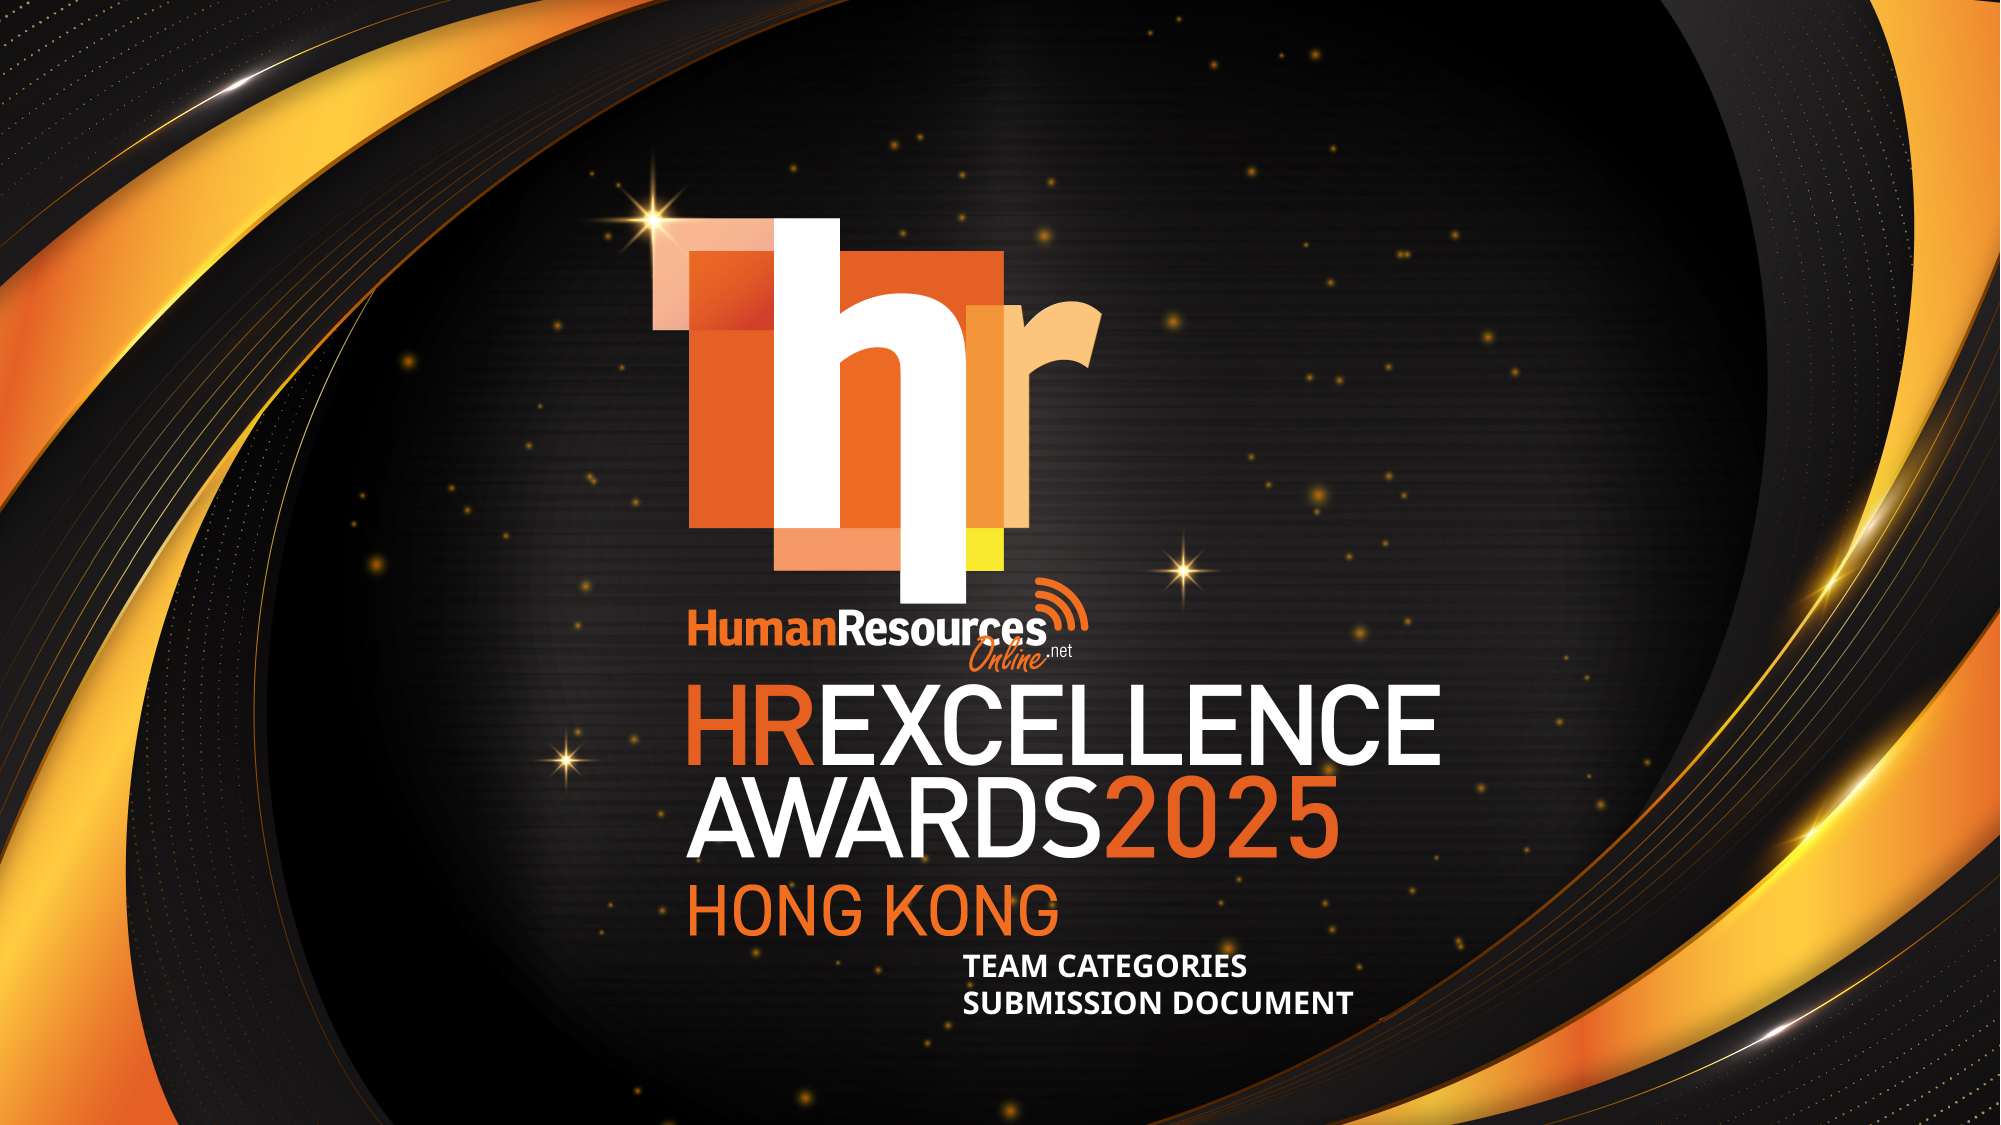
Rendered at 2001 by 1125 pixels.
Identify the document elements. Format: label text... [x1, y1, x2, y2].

text_box TEAM CATEGORIES SUBMISSION DOCUMENT [948, 900, 1799, 1066]
picture [0, 0, 2000, 1125]
